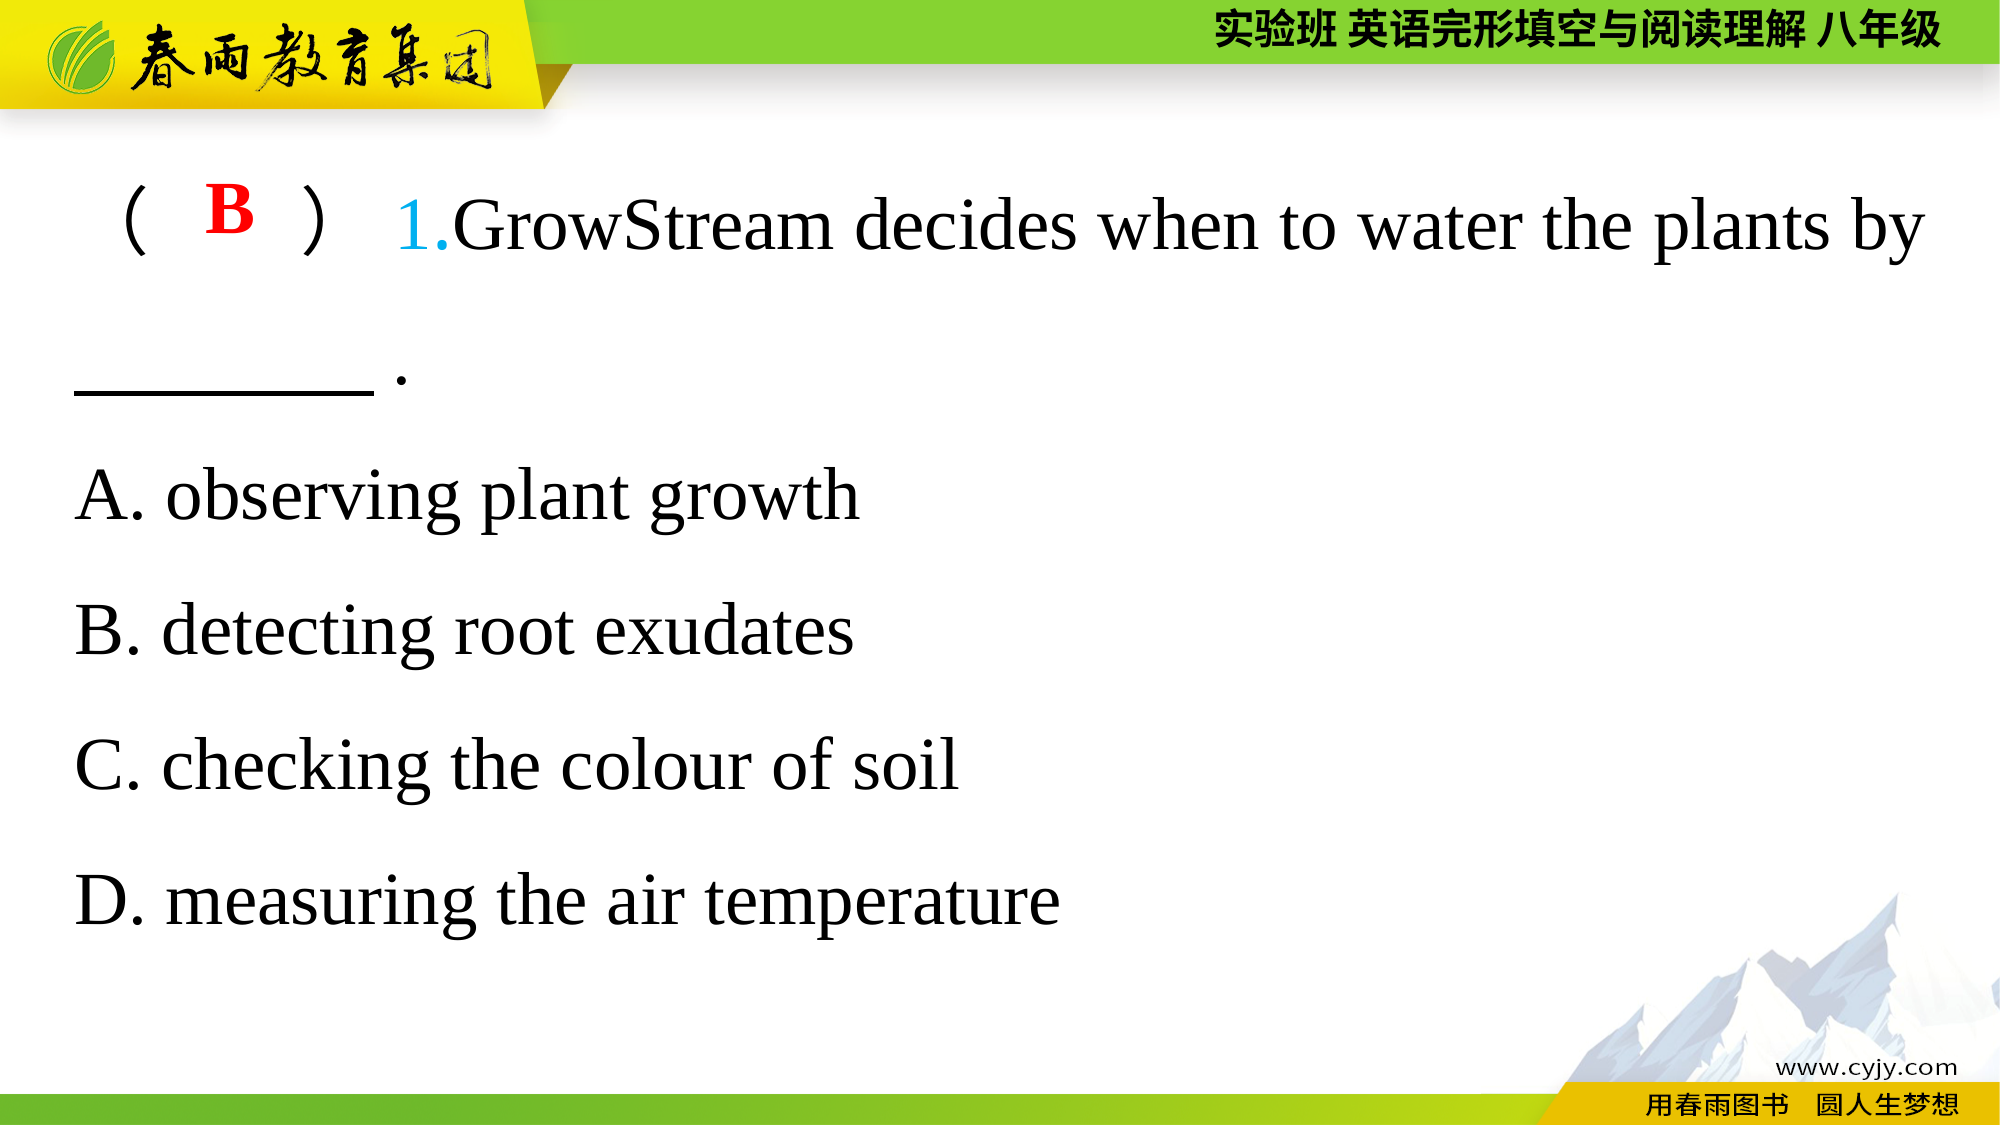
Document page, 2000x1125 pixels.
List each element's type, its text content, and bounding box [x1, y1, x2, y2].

list （ ）1.GrowStream decides when to water the plants by . A. observing plant growth B. detecting root exudates C. checking the colour of soil D. measuring the air temperature [59, 122, 1944, 956]
picture [0, 0, 2000, 1125]
text_box B [190, 150, 271, 256]
